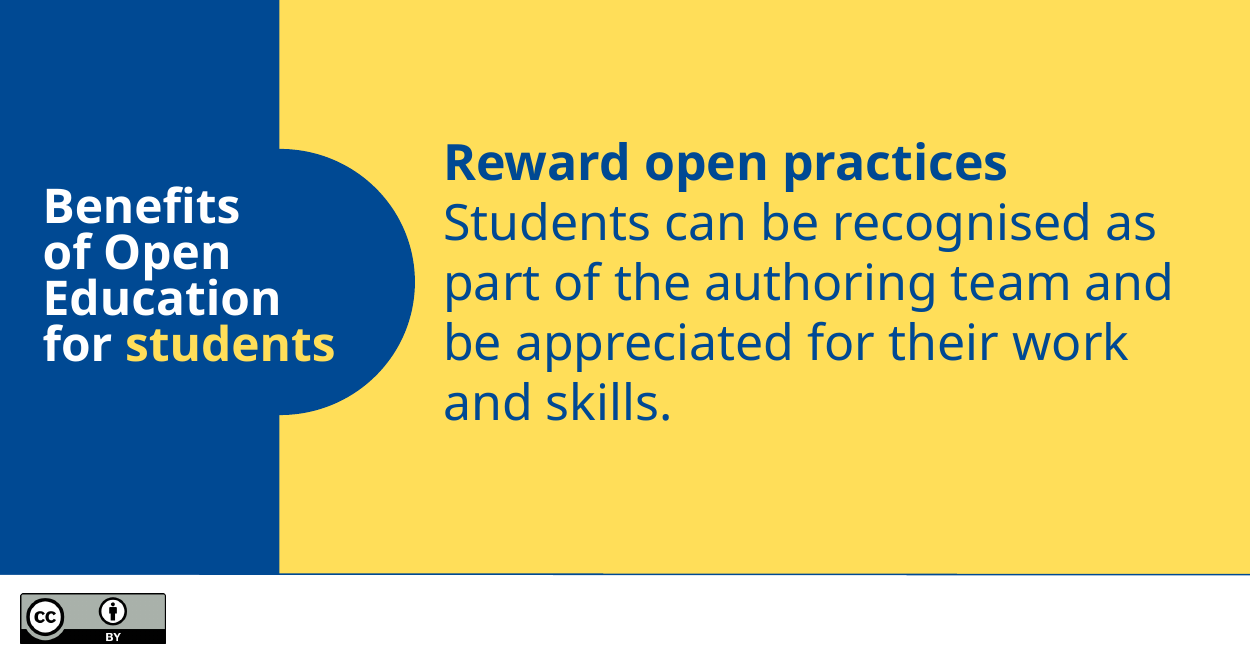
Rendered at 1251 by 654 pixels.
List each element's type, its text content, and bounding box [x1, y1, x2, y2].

text_box [206, 148, 355, 171]
text_box [0, 582, 1250, 654]
text_box Reward open practices Students can be recognised as part of the authoring team and be appreciated for their work and skills. [428, 114, 1213, 445]
text_box Benefits of Open Education for students [27, 171, 368, 386]
picture [20, 592, 166, 645]
text_box [196, 386, 365, 416]
text_box [0, 0, 280, 573]
text_box [368, 181, 415, 383]
